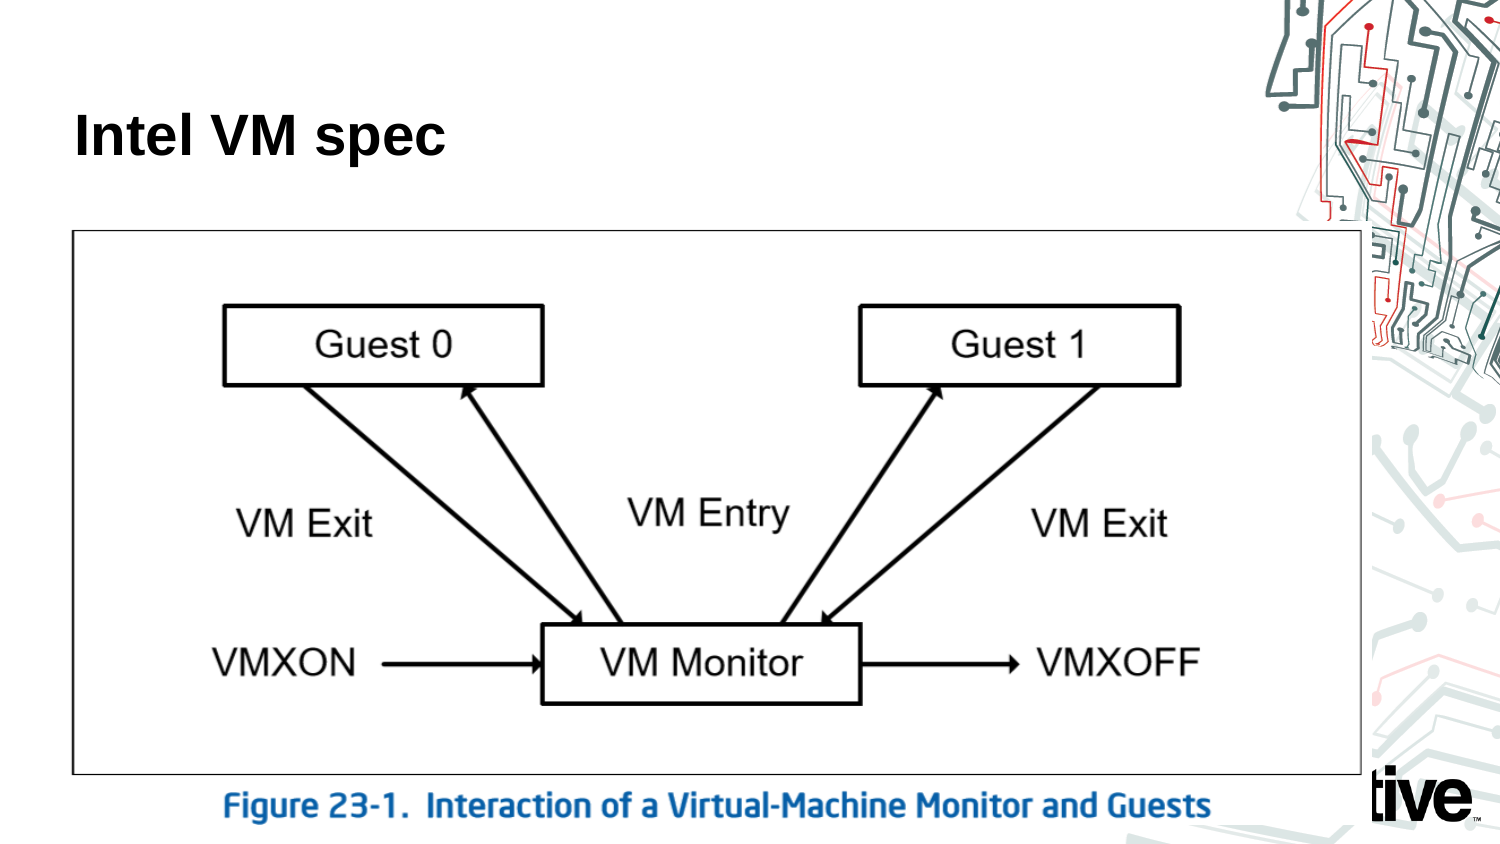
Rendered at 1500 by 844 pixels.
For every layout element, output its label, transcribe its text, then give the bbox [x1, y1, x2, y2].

picture [0, 0, 1500, 844]
title Intel VM spec [74, 96, 1213, 220]
